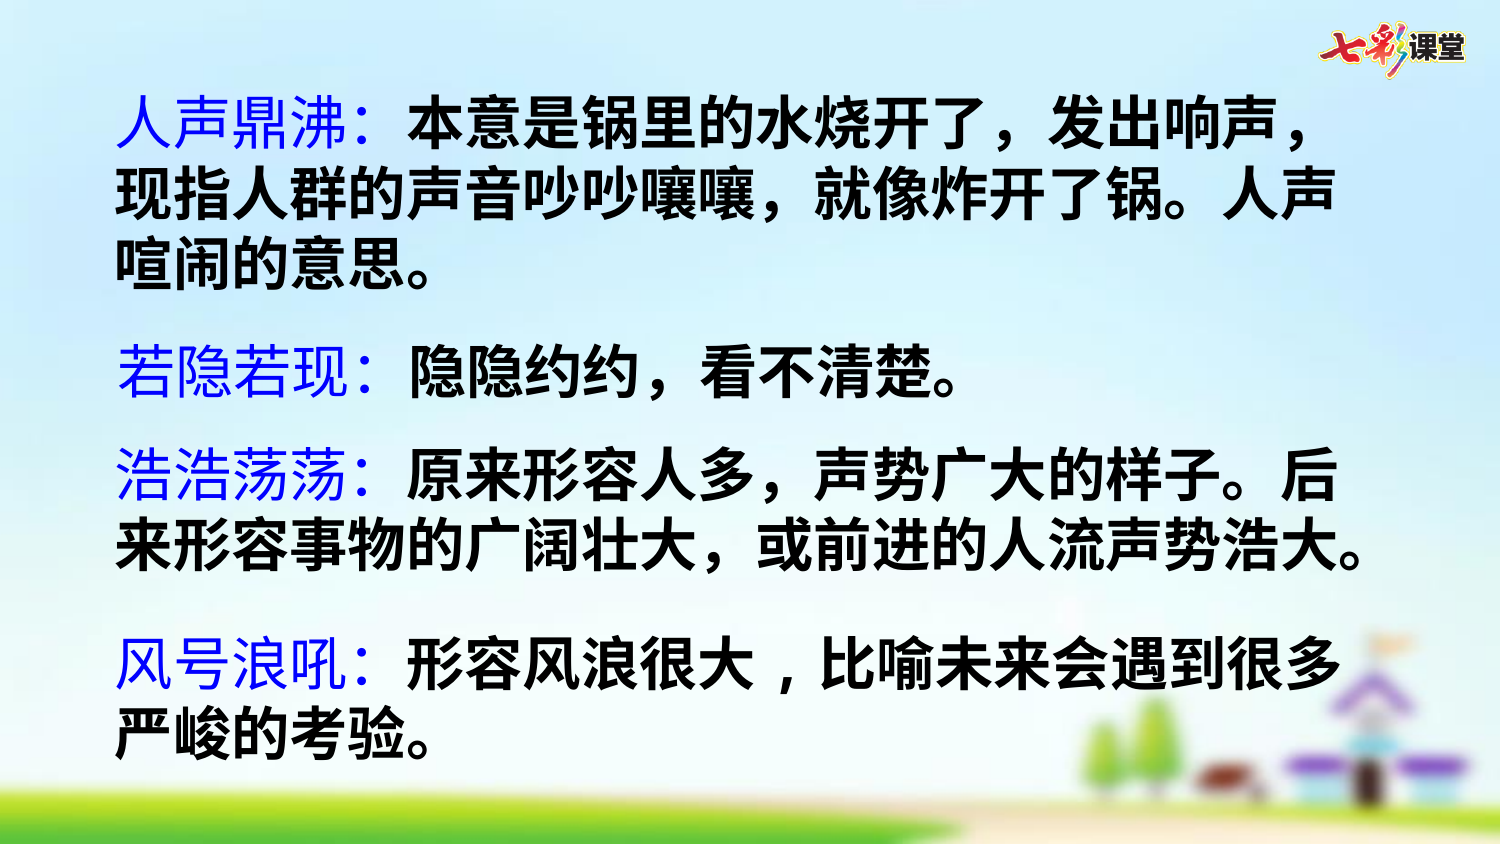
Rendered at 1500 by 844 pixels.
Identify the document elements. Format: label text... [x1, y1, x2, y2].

text_box 若隐若现：隐隐约约，看不清楚。 [102, 327, 1367, 413]
text_box 风号浪吼：形容风浪很大,比喻未来会遇到很多严峻的考验。 [100, 619, 1400, 775]
text_box 人声鼎沸：本意是锅里的水烧开了，发出响声，现指人群的声音吵吵嚷嚷，就像炸开了锅。人声喧闹的意思。 [100, 79, 1400, 304]
picture [0, 0, 1500, 844]
text_box 浩浩荡荡：原来形容人多，声势广大的样子。后来形容事物的广阔壮大，或前进的人流声势浩大。 [100, 430, 1400, 586]
